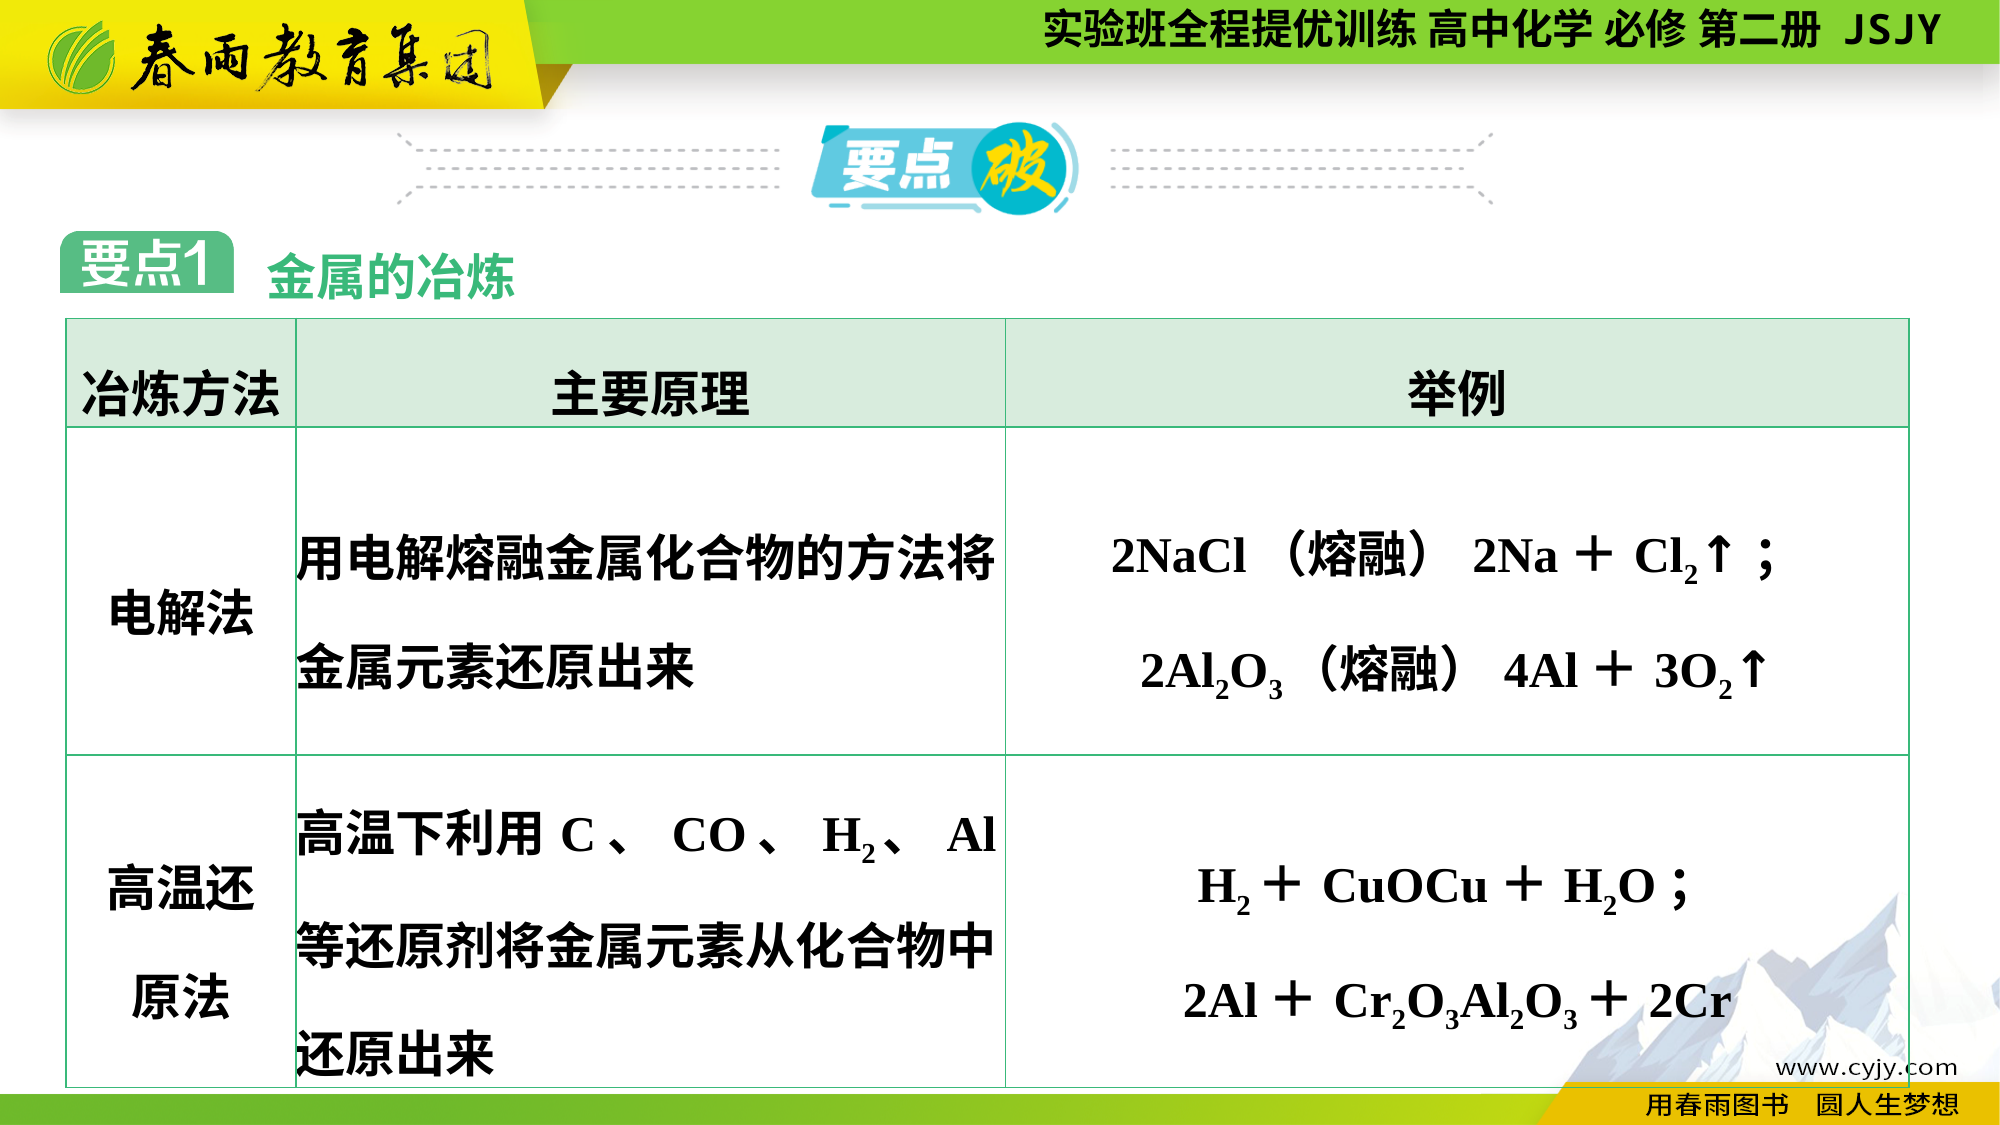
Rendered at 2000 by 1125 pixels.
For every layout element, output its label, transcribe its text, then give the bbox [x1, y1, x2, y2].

picture [0, 0, 2000, 1125]
list 金属的冶炼 [59, 208, 1944, 303]
